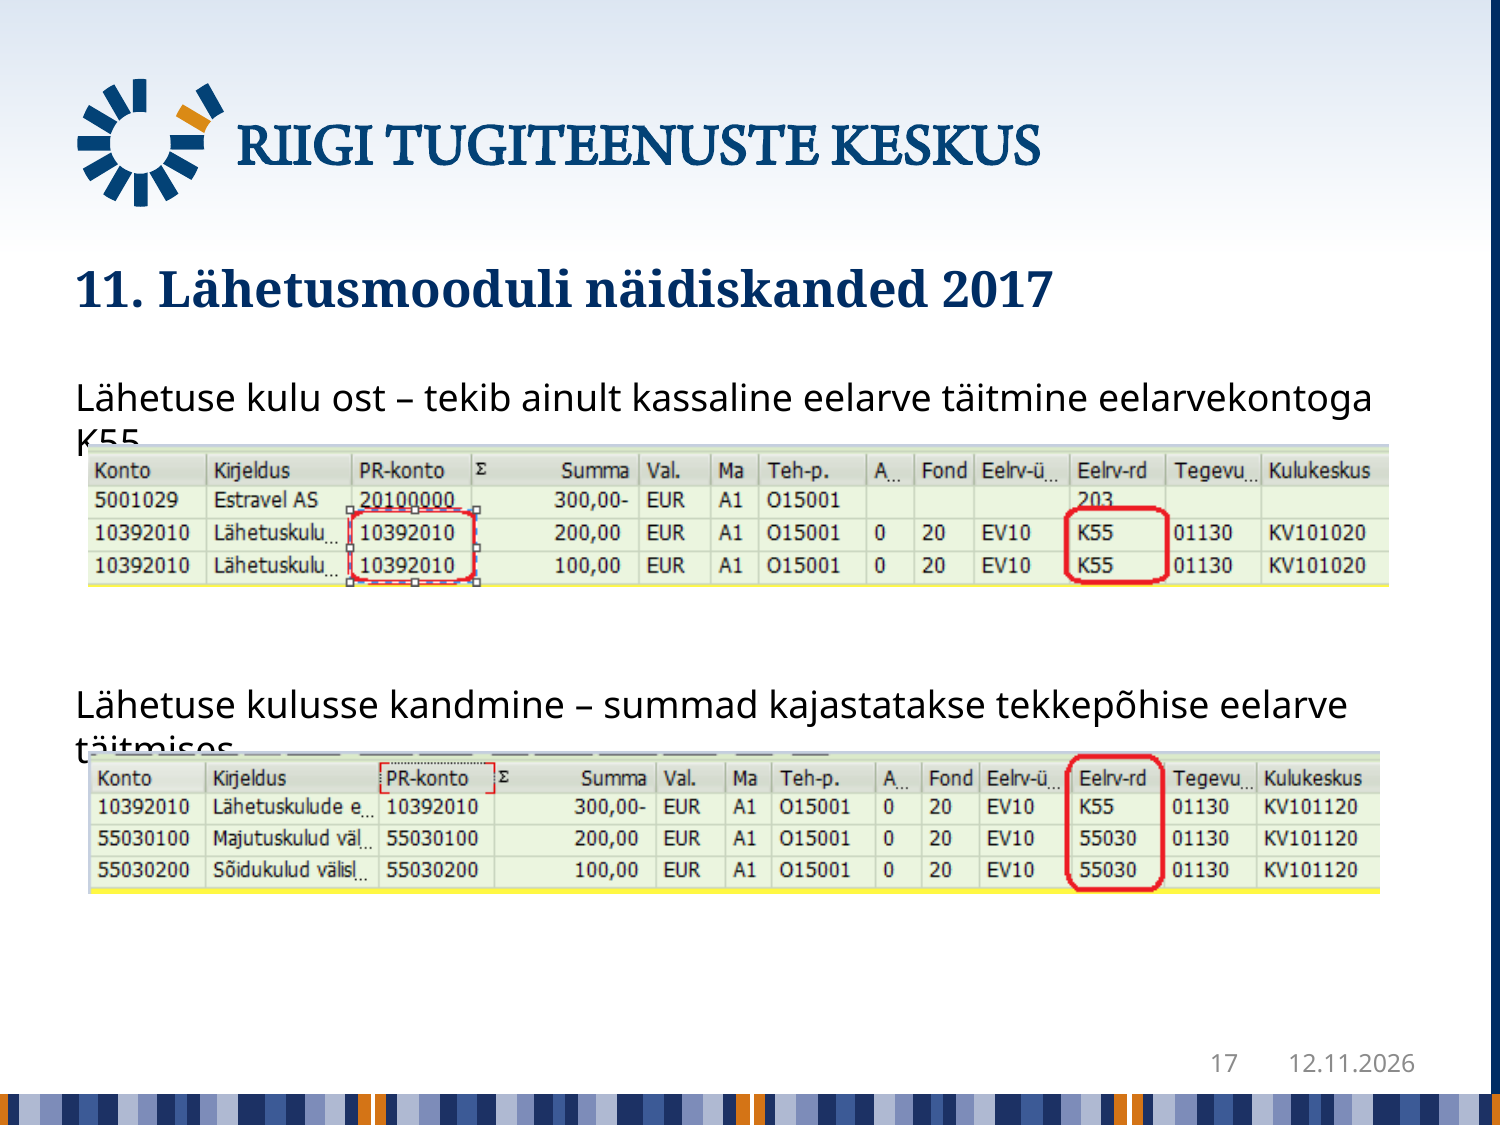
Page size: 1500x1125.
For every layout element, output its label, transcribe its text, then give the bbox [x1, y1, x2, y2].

picture [88, 751, 1380, 894]
title 11. Lähetusmooduli näidiskanded 2017 [75, 257, 1425, 339]
slide_number 17 [1139, 1035, 1254, 1095]
picture [88, 444, 1389, 587]
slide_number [1269, 1035, 1431, 1095]
list Lähetuse kulu ost – tekib ainult kassaline eelarve täitmine eelarvekontoga K55 Lähetuse kulusse kandmine – summad kajastatakse tekkepõhise eelarve täitmises [75, 373, 1425, 1012]
